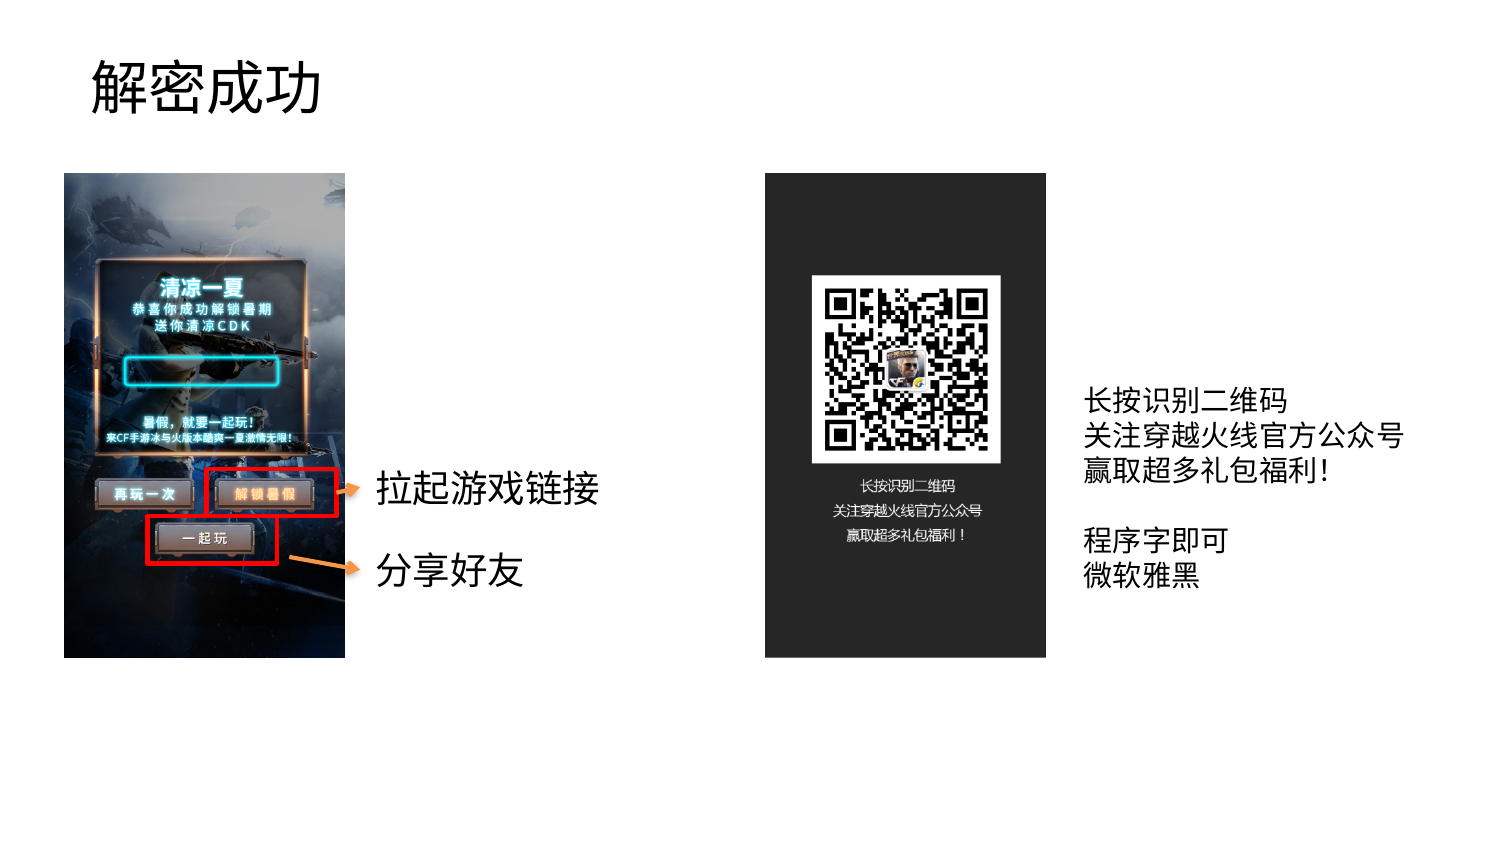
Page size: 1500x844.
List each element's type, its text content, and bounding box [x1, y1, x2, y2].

text_box 分享好友 [360, 539, 727, 600]
text_box 长按识别二维码 关注穿越火线官方公众号 赢取超多礼包福利！ 程序字即可 微软雅黑 [1068, 374, 1459, 600]
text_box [336, 487, 361, 493]
picture [64, 173, 345, 659]
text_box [288, 556, 361, 571]
title 解密成功 [75, 33, 443, 139]
picture [765, 173, 1046, 659]
text_box 拉起游戏链接 [360, 457, 727, 517]
